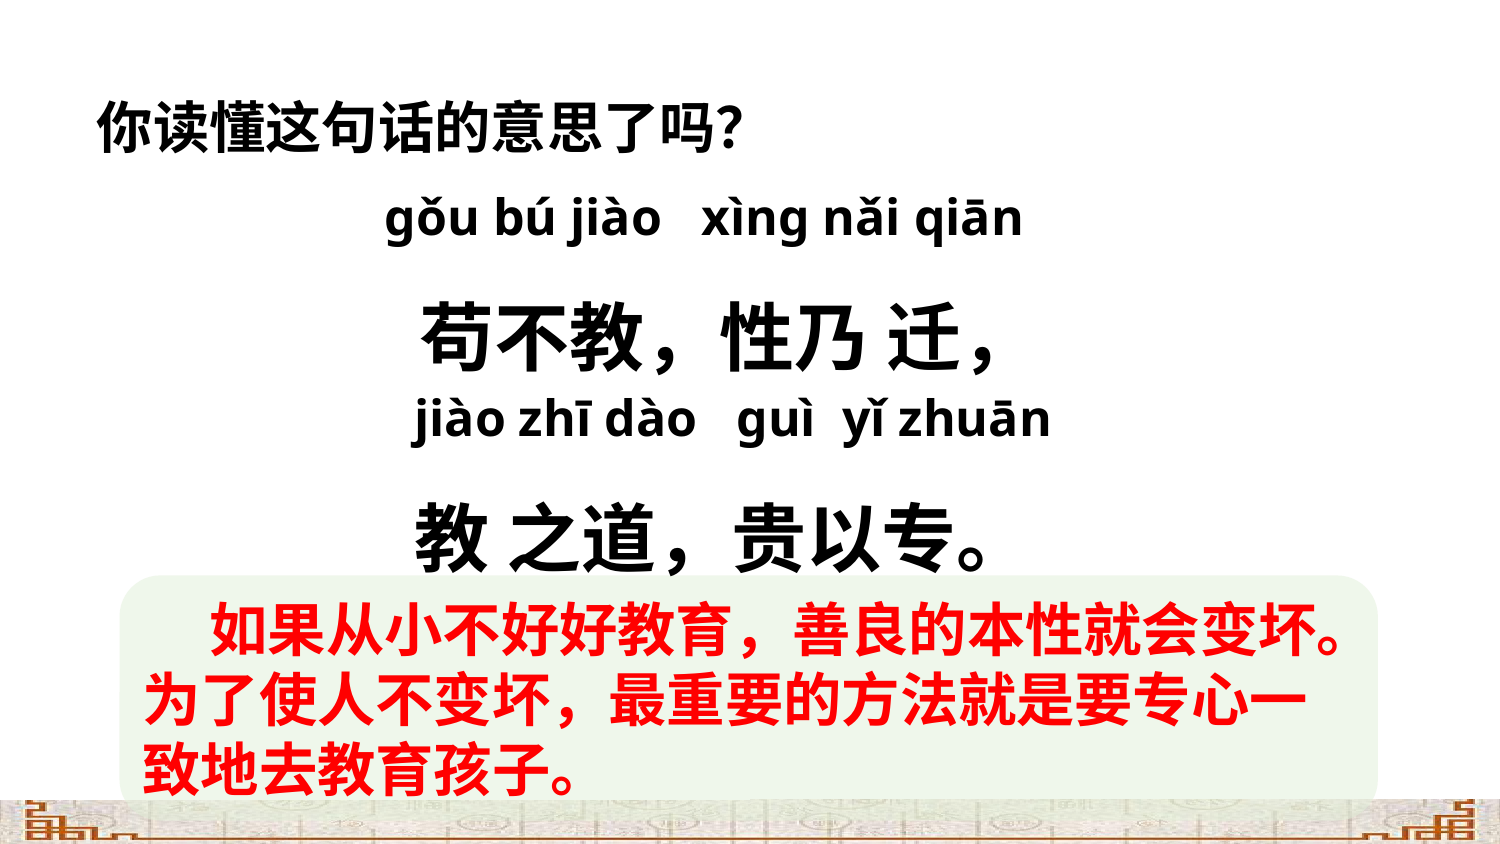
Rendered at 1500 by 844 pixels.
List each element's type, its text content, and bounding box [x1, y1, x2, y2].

text_box 你读懂这句话的意思了吗？ [17, 64, 845, 168]
text_box ɡǒu bú jiào xìnɡ nǎi qiān 苟不教，性乃 迁， [373, 150, 1152, 387]
text_box jiào zhī dào ɡuì yǐ zhuān 教 之道，贵以专。 [403, 350, 1093, 588]
picture [0, 799, 1500, 844]
text_box 如果从小不好好教育，善良的本性就会变坏。为了使人不变坏，最重要的方法就是要专心一致地去教育孩子。 [119, 575, 1378, 821]
